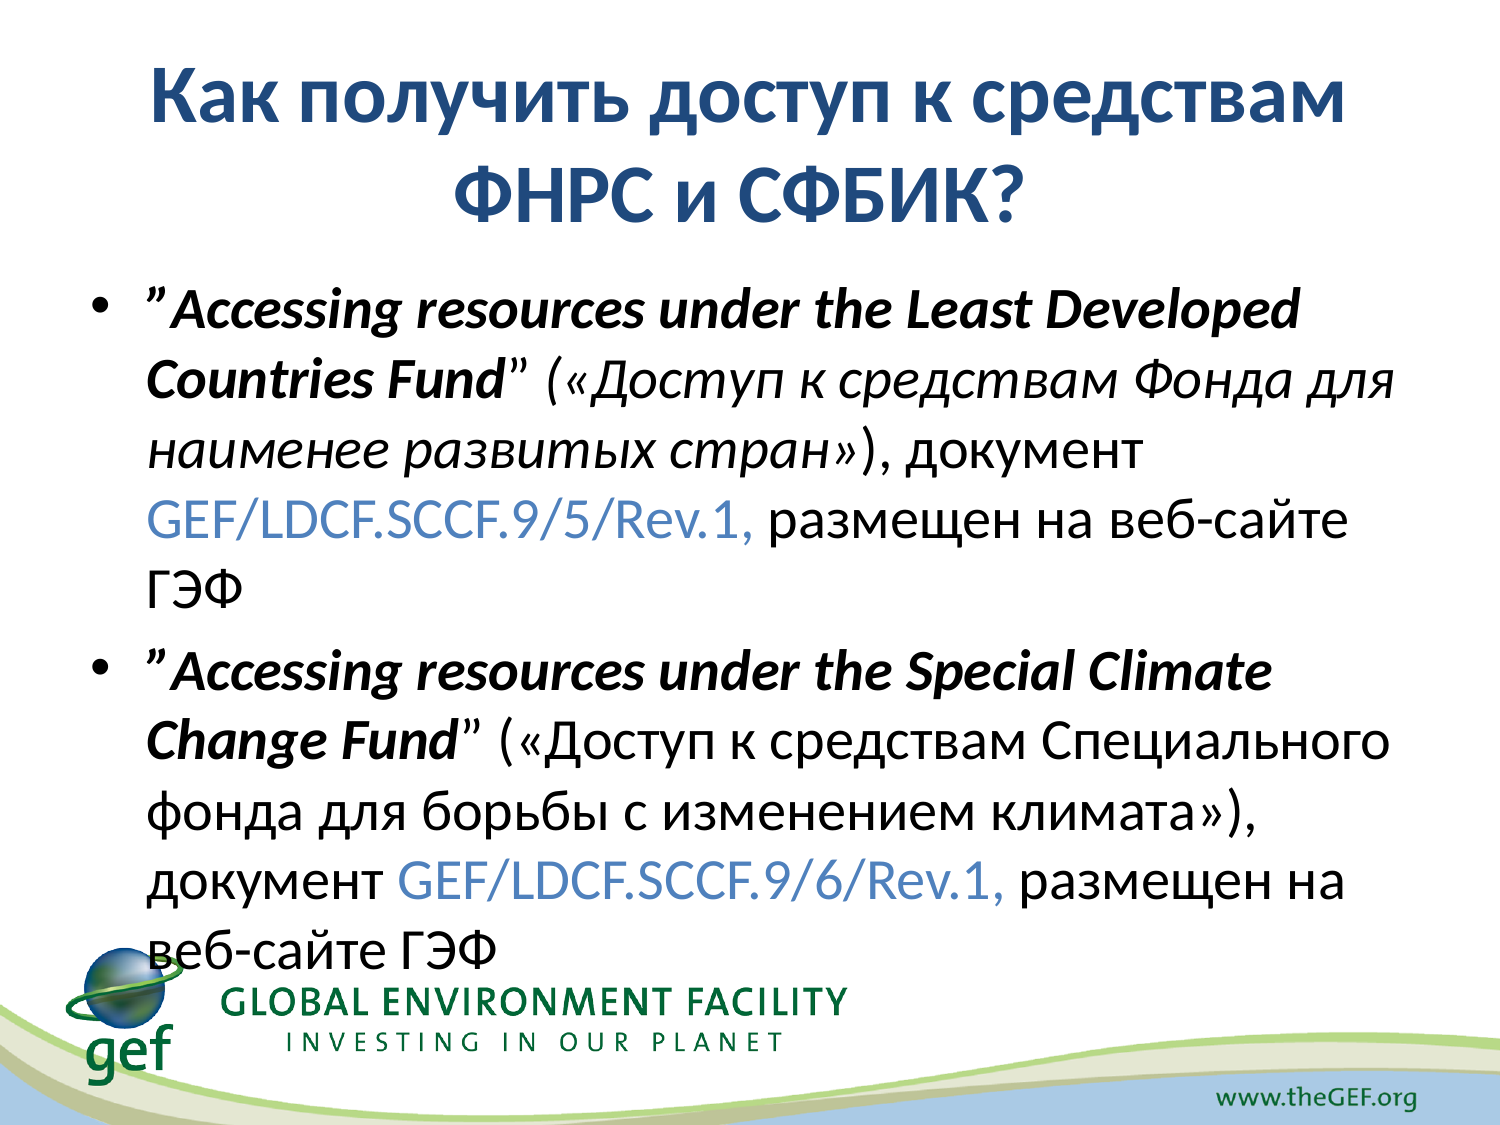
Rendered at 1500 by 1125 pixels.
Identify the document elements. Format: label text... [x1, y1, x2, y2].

title Как получить доступ к средствам ФНРС и СФБИК? [74, 44, 1426, 233]
list ”Accessing resources under the Least Developed Countries Fund” («Доступ к средствам Фонда для наименее развитых стран»), документ GEF/LDCF.SCCF.9/5/Rev.1, размещен на веб-сайте ГЭФ ”Accessing resources under the Special Climate Change Fund” («Доступ к средствам Специального фонда для борьбы с изменением климата»), документ GEF/LDCF.SCCF.9/6/Rev.1, размещен на веб-сайте ГЭФ [74, 262, 1426, 1006]
picture [0, 920, 1500, 1125]
